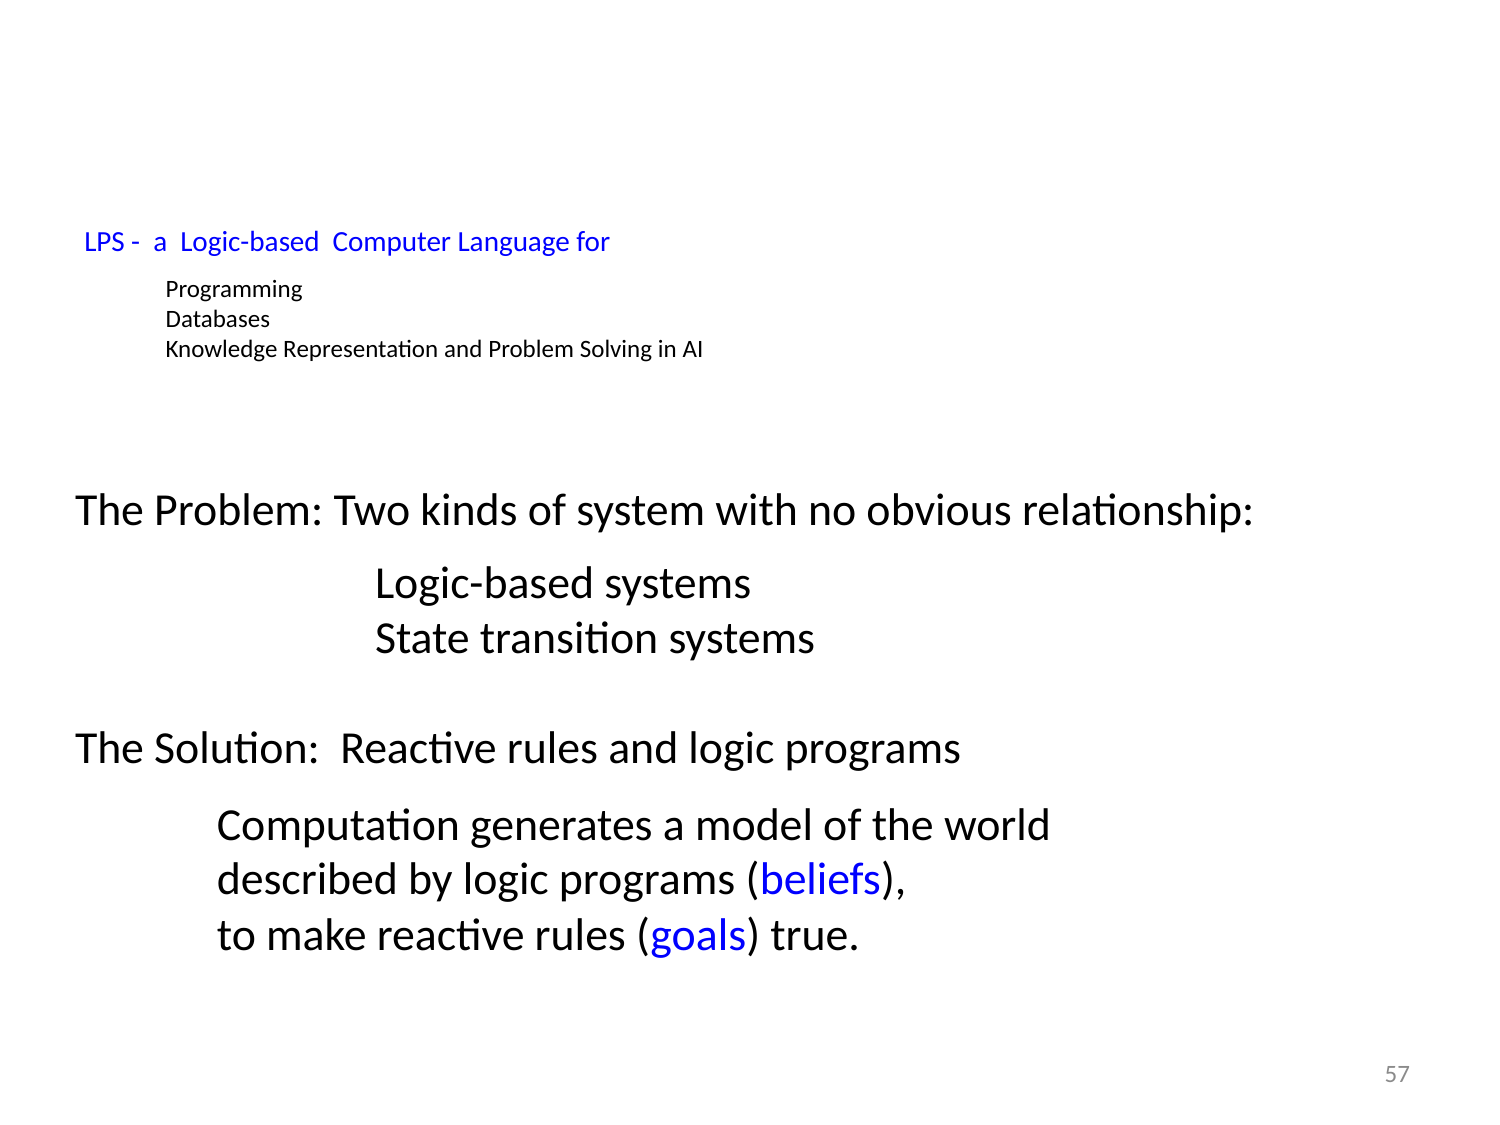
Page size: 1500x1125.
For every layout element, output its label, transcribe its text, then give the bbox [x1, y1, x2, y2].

slide_number 57 [1074, 1042, 1425, 1103]
text_box Computation generates a model of the world described by logic programs (beliefs), to make reactive rules (goals) true. [202, 786, 1375, 967]
title LPS - a Logic-based Computer Language for Programming Databases Knowledge Representation and Problem Solving in AI [69, 213, 1477, 402]
list The Problem: Two kinds of system with no obvious relationship: Logic-based systems State transition systems The Solution: Reactive rules and logic programs [75, 479, 1500, 935]
